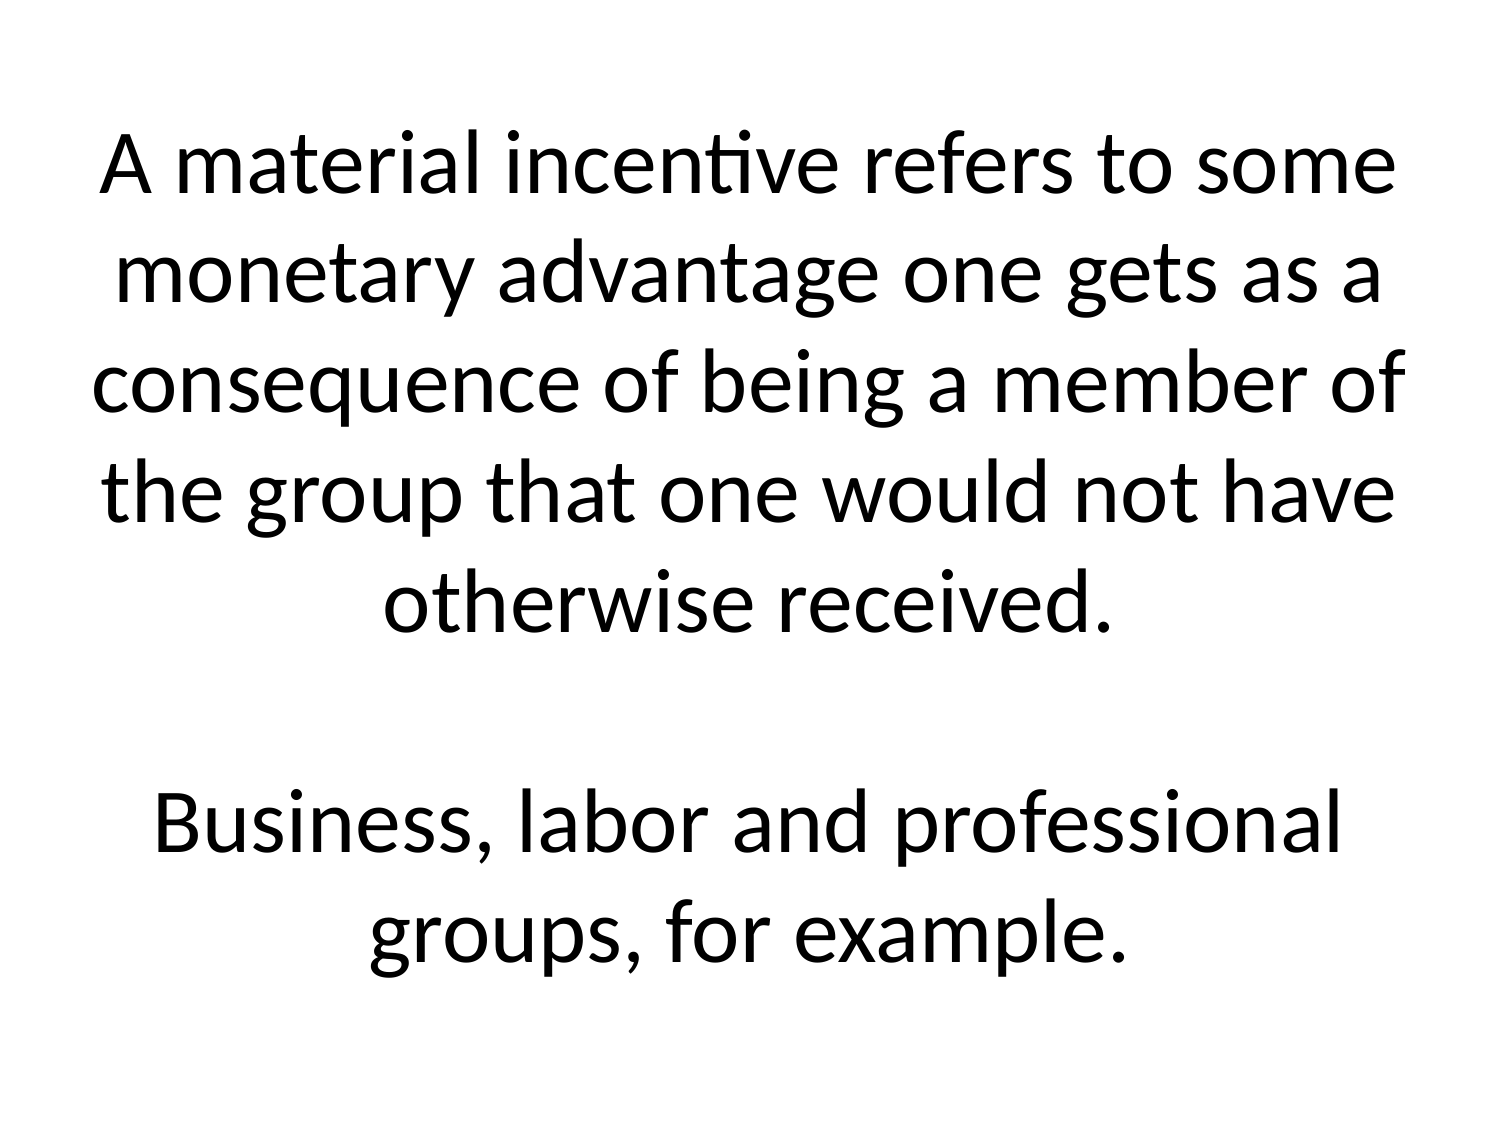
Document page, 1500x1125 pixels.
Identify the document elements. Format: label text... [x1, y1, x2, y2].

title A material incentive refers to some monetary advantage one gets as a consequence of being a member of the group that one would not have otherwise received. Business, labor and professional groups, for example. [74, 44, 1426, 1038]
